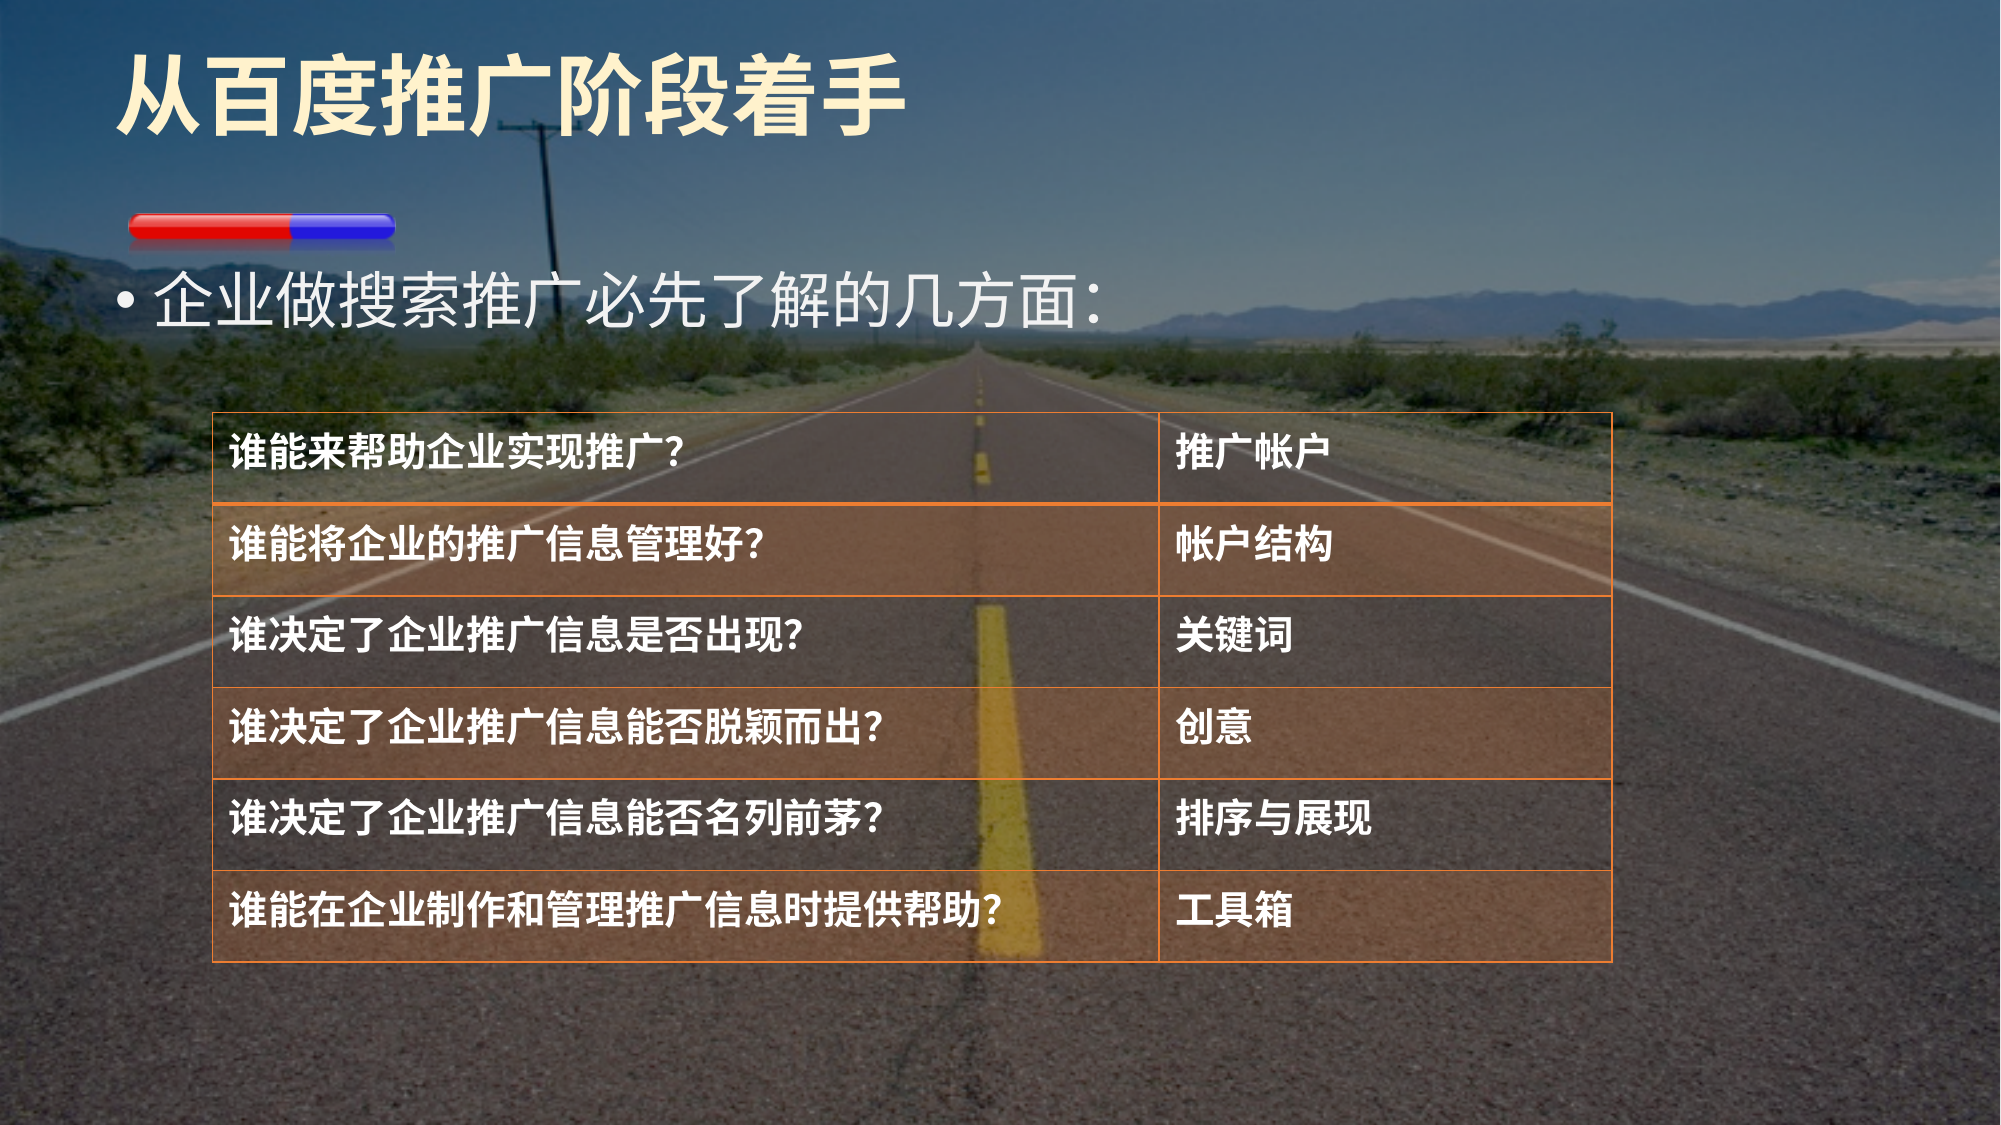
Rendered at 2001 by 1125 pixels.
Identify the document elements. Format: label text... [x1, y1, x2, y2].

table_cell 谁决定了企业推广信息能否名列前茅？ [213, 780, 1158, 870]
table_cell 谁决定了企业推广信息能否脱颖而出？ [213, 688, 1158, 778]
table_cell 谁能在企业制作和管理推广信息时提供帮助？ [213, 871, 1158, 961]
title 从百度推广阶段着手 [99, 45, 1521, 203]
table_cell 排序与展现 [1160, 780, 1611, 870]
picture [0, 0, 2001, 1125]
table_cell 关键词 [1160, 597, 1611, 687]
table_header 推广帐户 [1160, 413, 1611, 502]
table_cell 谁能将企业的推广信息管理好？ [213, 506, 1158, 595]
list 企业做搜索推广必先了解的几方面： [99, 262, 1900, 1005]
table_cell 创意 [1160, 688, 1611, 778]
table_header 谁能来帮助企业实现推广？ [213, 413, 1158, 502]
table_cell 工具箱 [1160, 871, 1611, 961]
table_cell 谁决定了企业推广信息是否出现？ [213, 597, 1158, 687]
table_cell 帐户结构 [1160, 506, 1611, 595]
